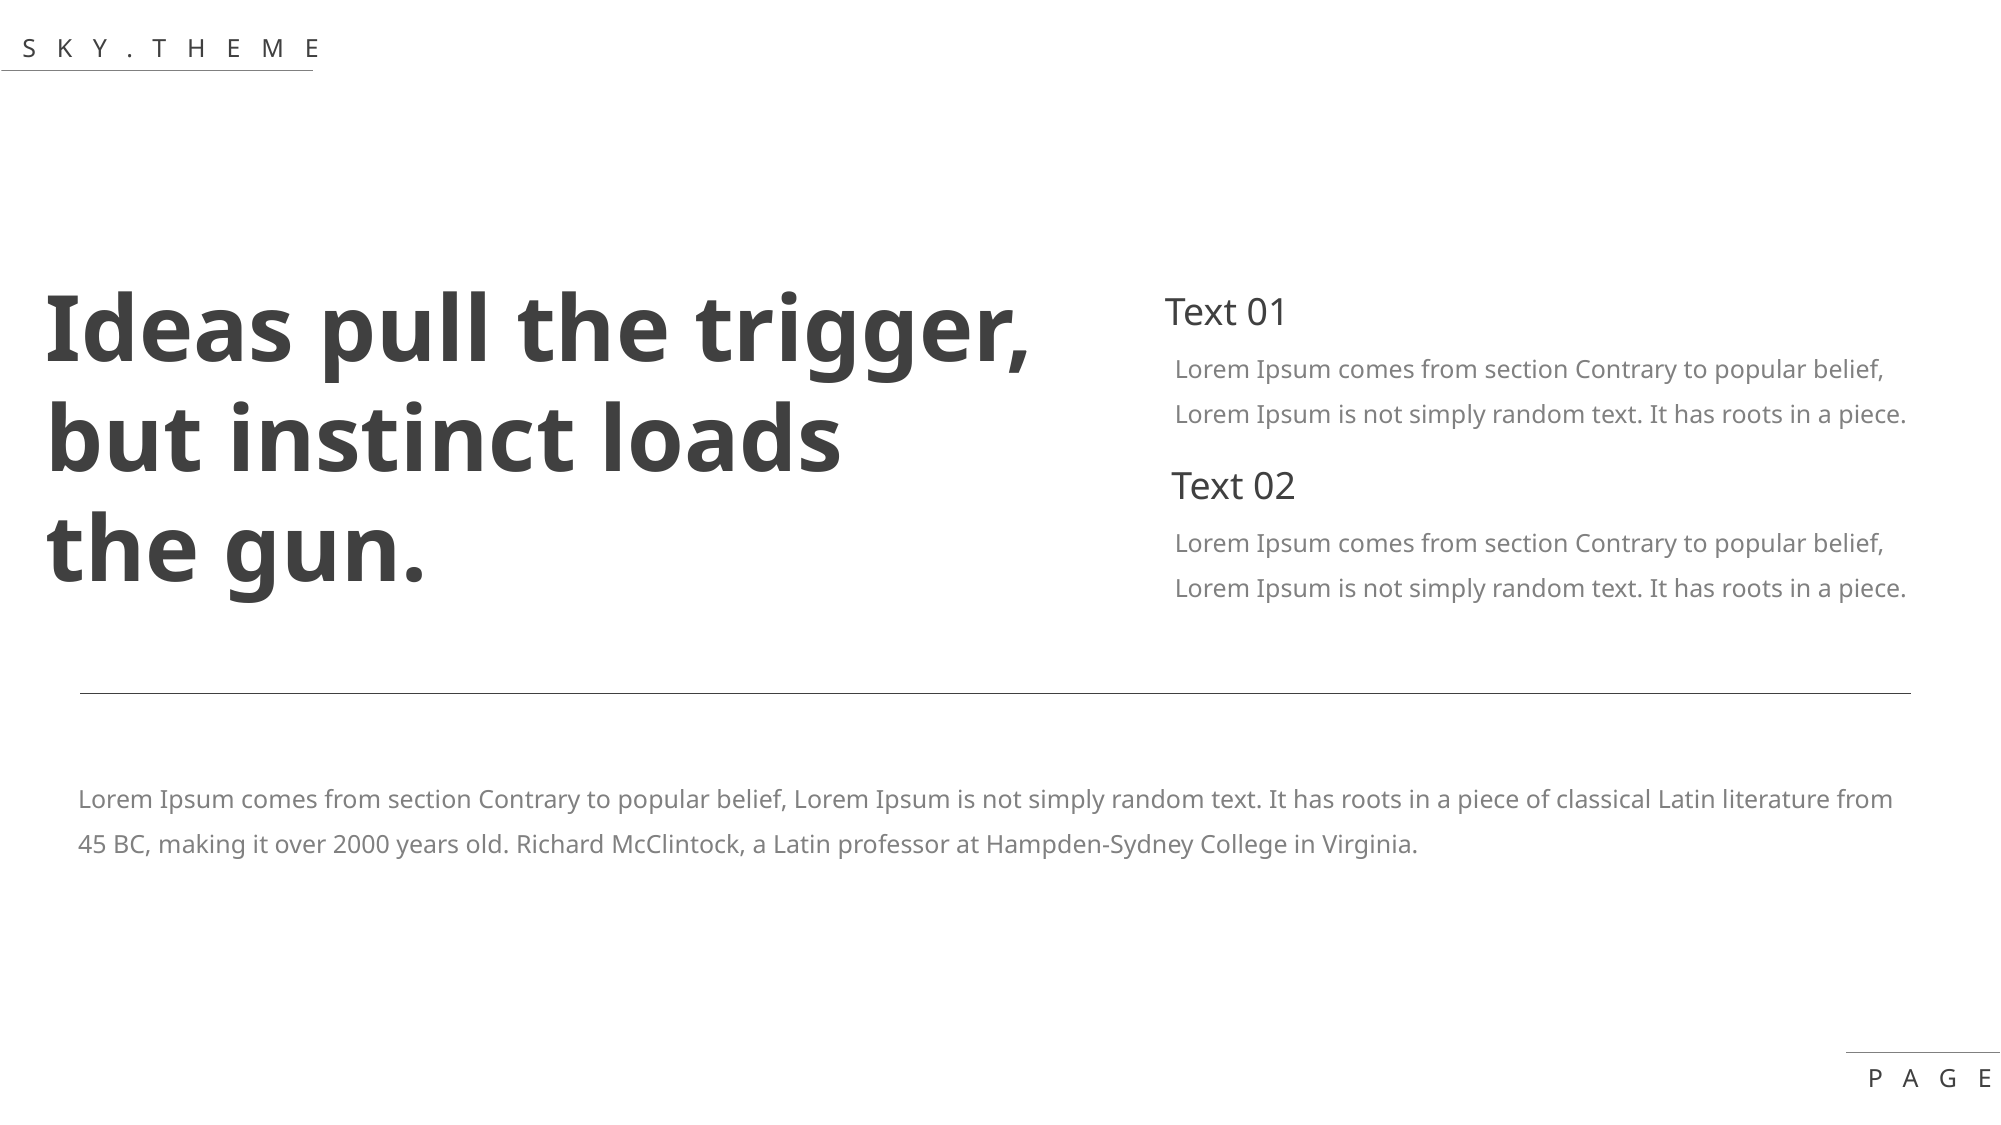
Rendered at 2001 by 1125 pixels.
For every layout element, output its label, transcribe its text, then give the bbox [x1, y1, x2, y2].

text_box Lorem Ipsum comes from section Contrary to popular belief, Lorem Ipsum is not simply random text. It has roots in a piece. [1159, 331, 1937, 436]
text_box Ideas pull the trigger, but instinct loads the gun. [30, 262, 1048, 608]
text_box Text 01 [1150, 280, 1305, 341]
text_box Lorem Ipsum comes from section Contrary to popular belief, Lorem Ipsum is not simply random text. It has roots in a piece. [1159, 504, 1937, 610]
text_box Text 02 [1156, 454, 1311, 515]
text_box Lorem Ipsum comes from section Contrary to popular belief, Lorem Ipsum is not simply random text. It has roots in a piece of classical Latin literature from 45 BC, making it over 2000 years old. Richard McClintock, a Latin professor at Hampden-Sydney College in Virginia. [63, 761, 1937, 866]
